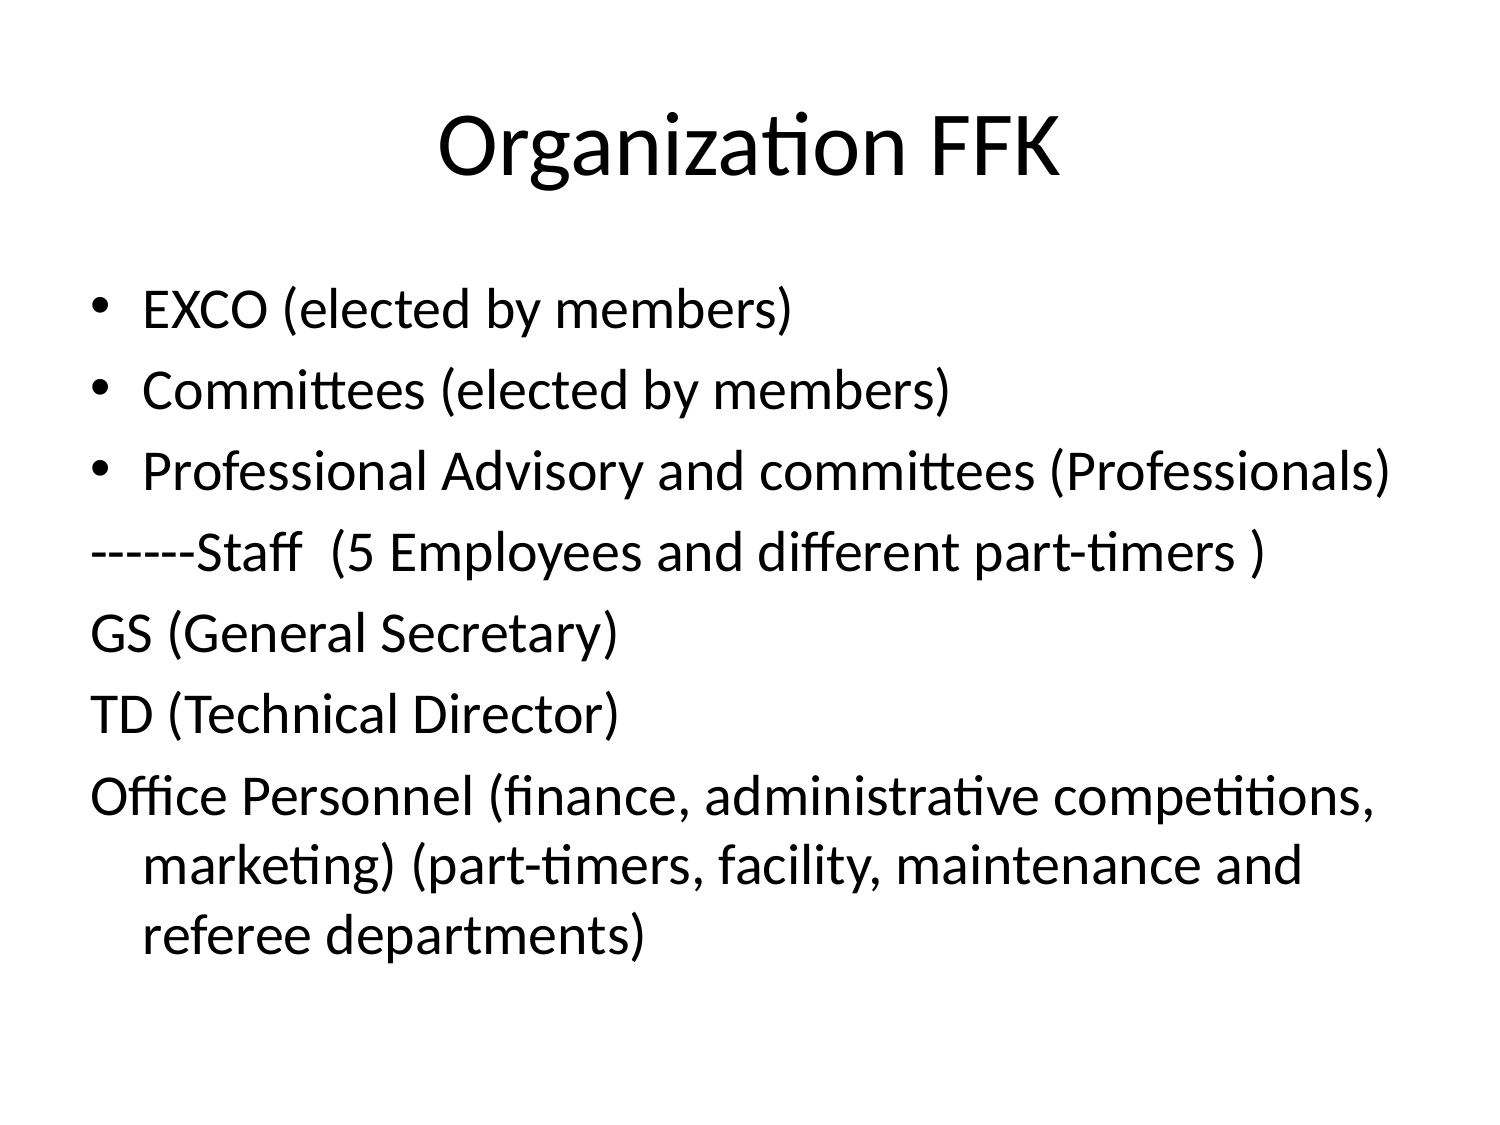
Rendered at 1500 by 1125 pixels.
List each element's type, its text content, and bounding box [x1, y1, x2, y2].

list EXCO (elected by members) Committees (elected by members) Professional Advisory and committees (Professionals) ------Staff (5 Employees and different part-timers ) GS (General Secretary) TD (Technical Director) Office Personnel (finance, administrative competitions, marketing) (part-timers, facility, maintenance and referee departments) [75, 262, 1425, 1005]
title Organization FFK [75, 45, 1425, 233]
